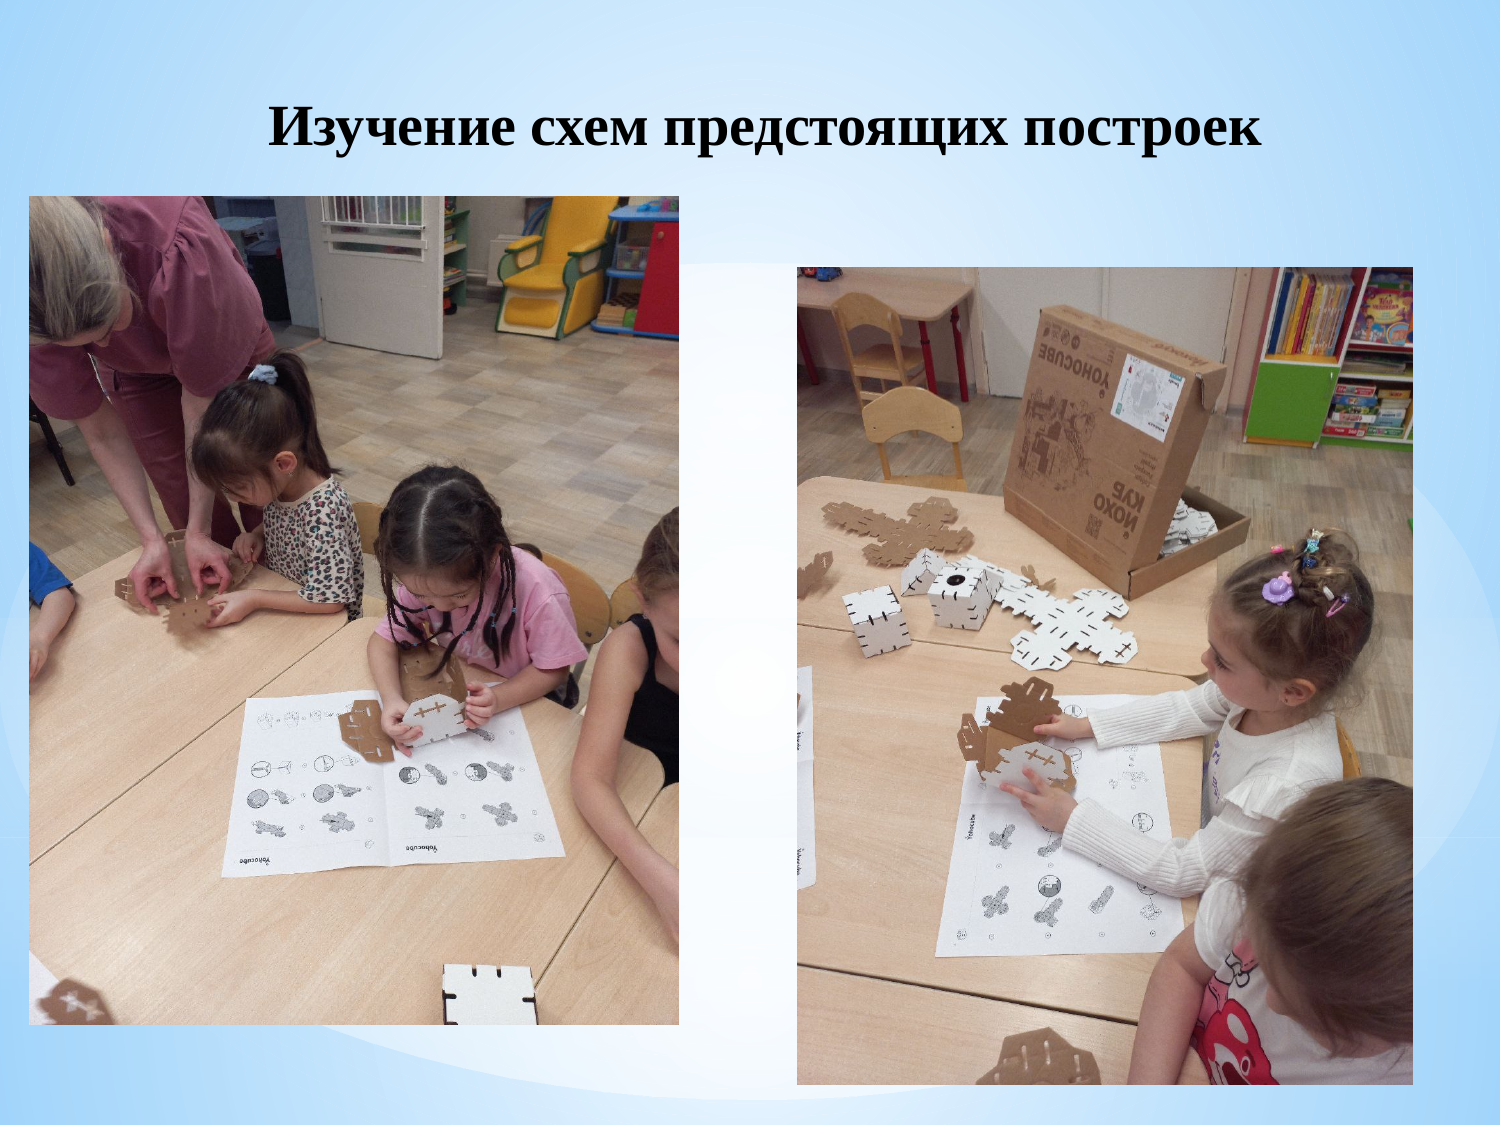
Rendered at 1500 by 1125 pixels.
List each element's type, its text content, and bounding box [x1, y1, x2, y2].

picture [796, 266, 1413, 1085]
text_box Изучение схем предстоящих построек [168, 80, 1362, 165]
picture [29, 195, 679, 1025]
